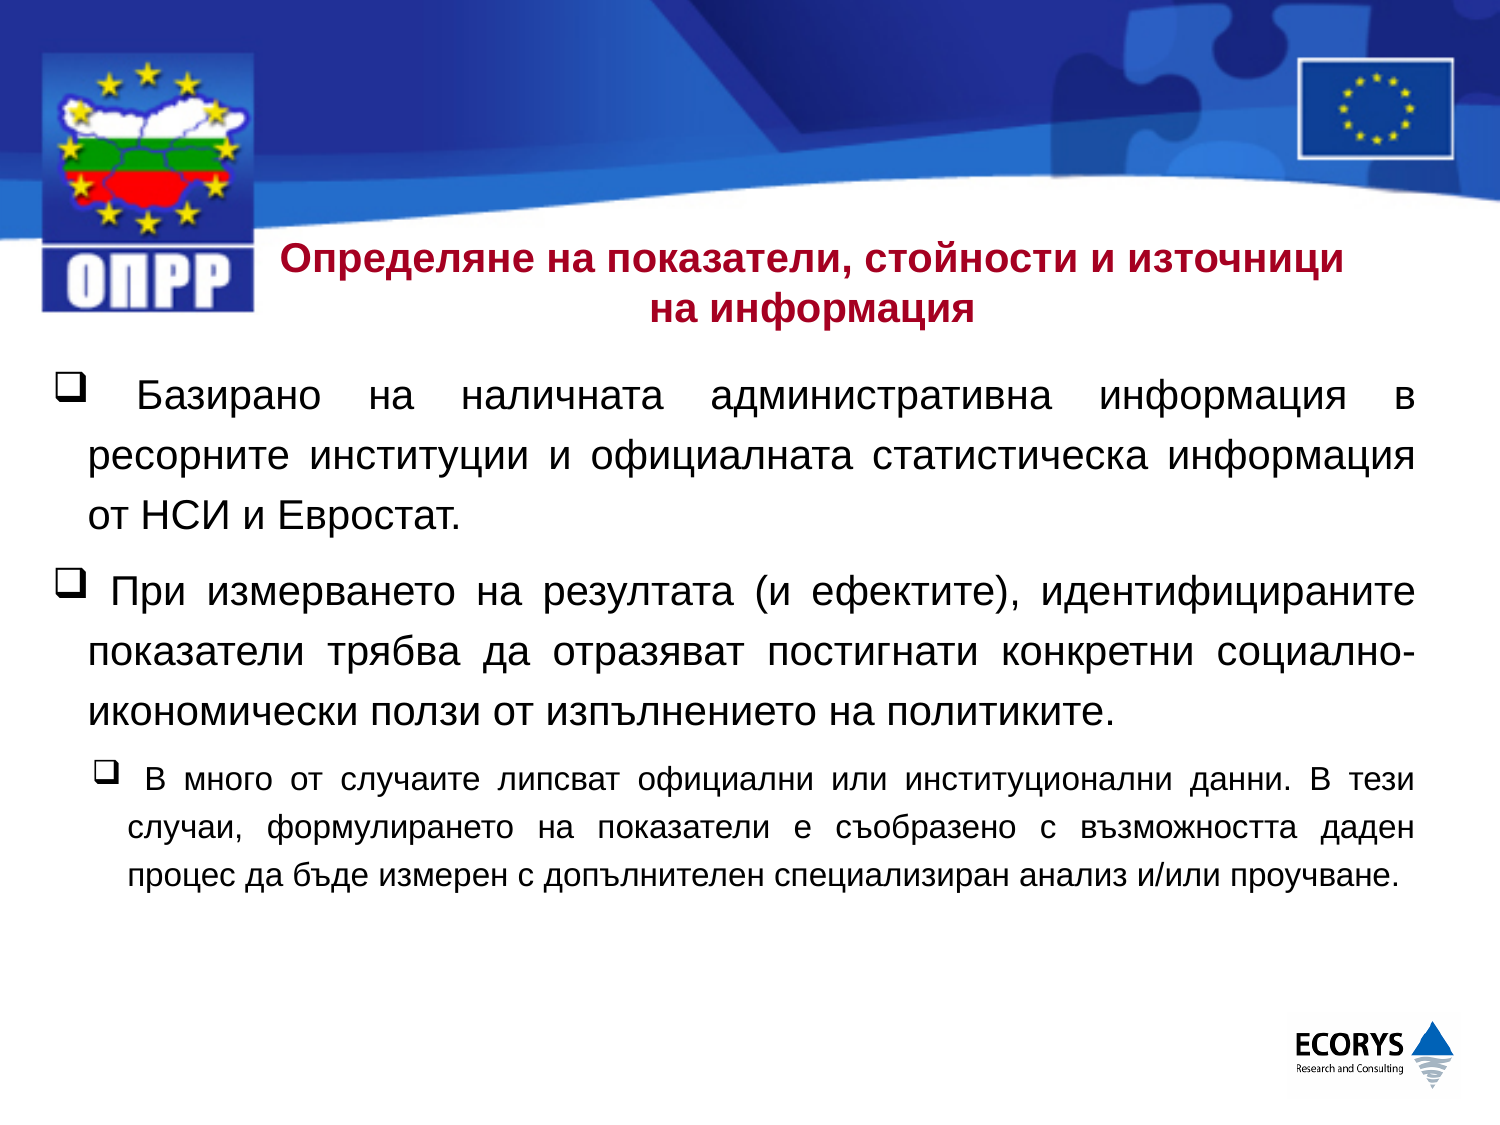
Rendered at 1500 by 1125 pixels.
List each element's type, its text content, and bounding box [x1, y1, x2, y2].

picture [0, 0, 1500, 315]
picture [1287, 1012, 1461, 1099]
text_box Базирано на наличната административна информация в ресорните институции и официалната статистическа информация от НСИ и Евростат. При измерването на резултата (и ефектите), идентифицираните показатели трябва да отразяват постигнати конкретни социално-икономически ползи от изпълнението на политиките. В много от случаите липсват официални или институционални данни. В тези случаи, формулирането на показатели е съобразено с възможността даден процес да бъде измерен с допълнителен специализиран анализ и/или проучване. [37, 350, 1432, 1108]
text_box [24, 324, 1467, 1105]
